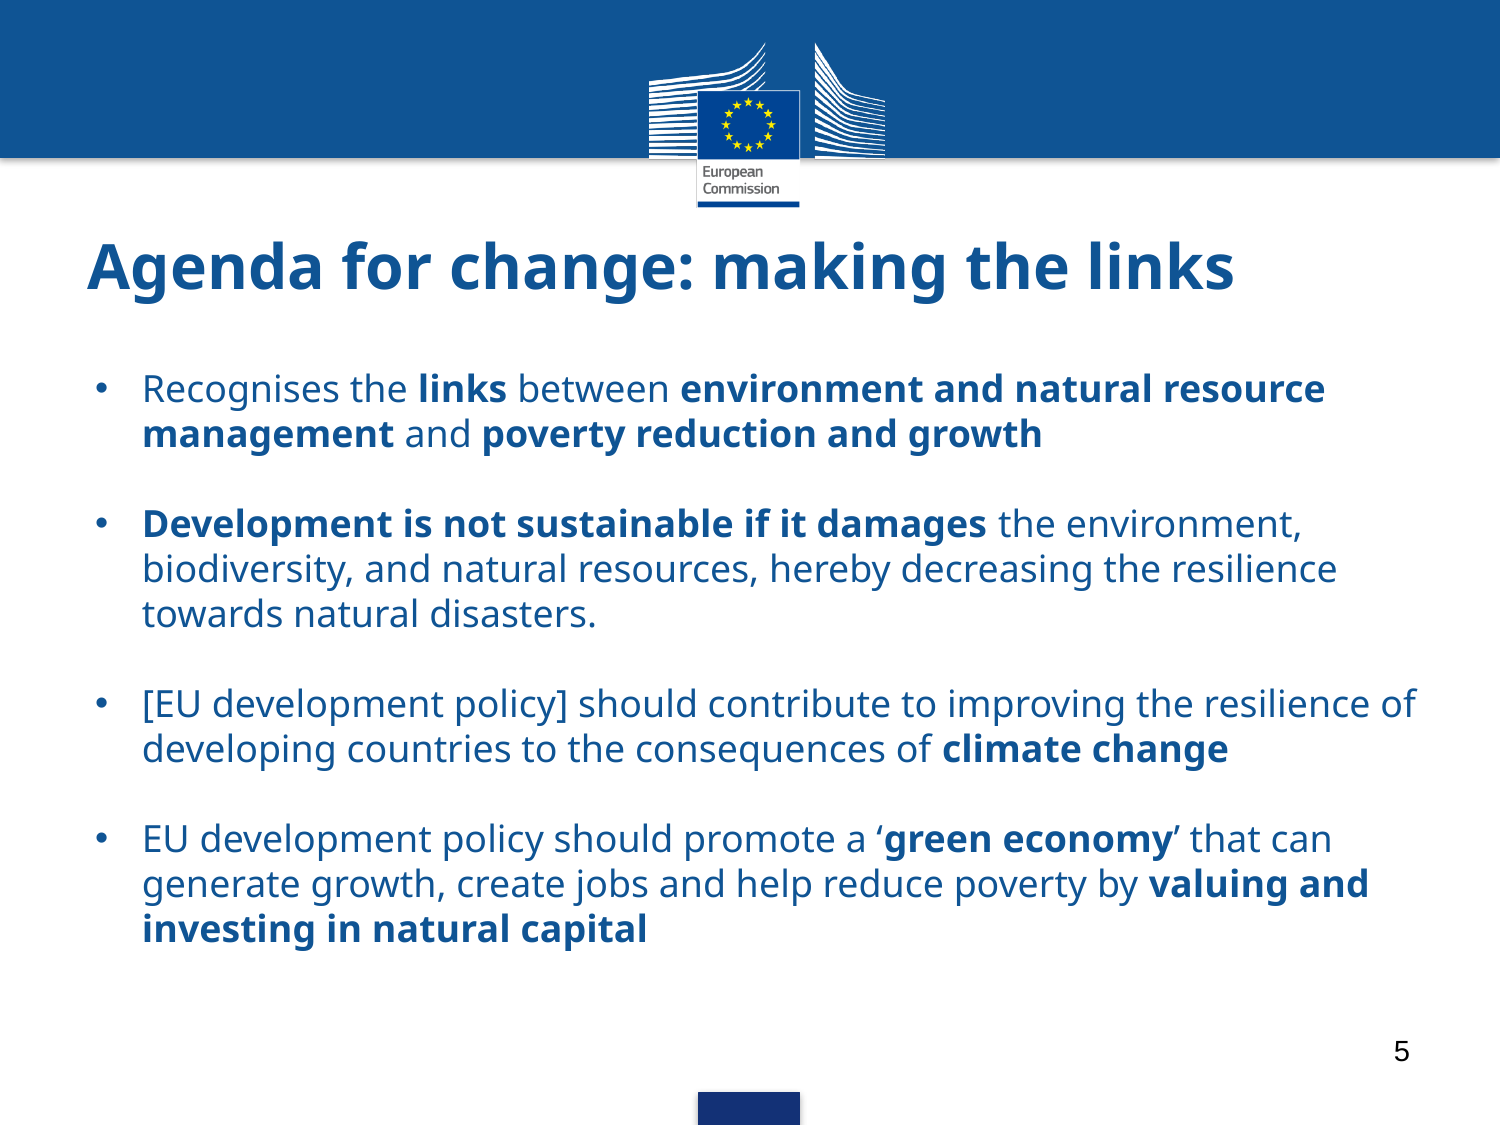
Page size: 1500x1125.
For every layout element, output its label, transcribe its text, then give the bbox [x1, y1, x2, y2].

text_box Recognises the links between environment and natural resource management and poverty reduction and growth Development is not sustainable if it damages the environment, biodiversity, and natural resources, hereby decreasing the resilience towards natural disasters. [EU development policy] should contribute to improving the resilience of developing countries to the consequences of climate change EU development policy should promote a ‘green economy’ that can generate growth, create jobs and help reduce poverty by valuing and investing in natural capital [80, 312, 1500, 1008]
slide_number 5 [1074, 1024, 1426, 1103]
picture [649, 42, 885, 187]
title Agenda for change: making the links [56, 187, 1407, 342]
